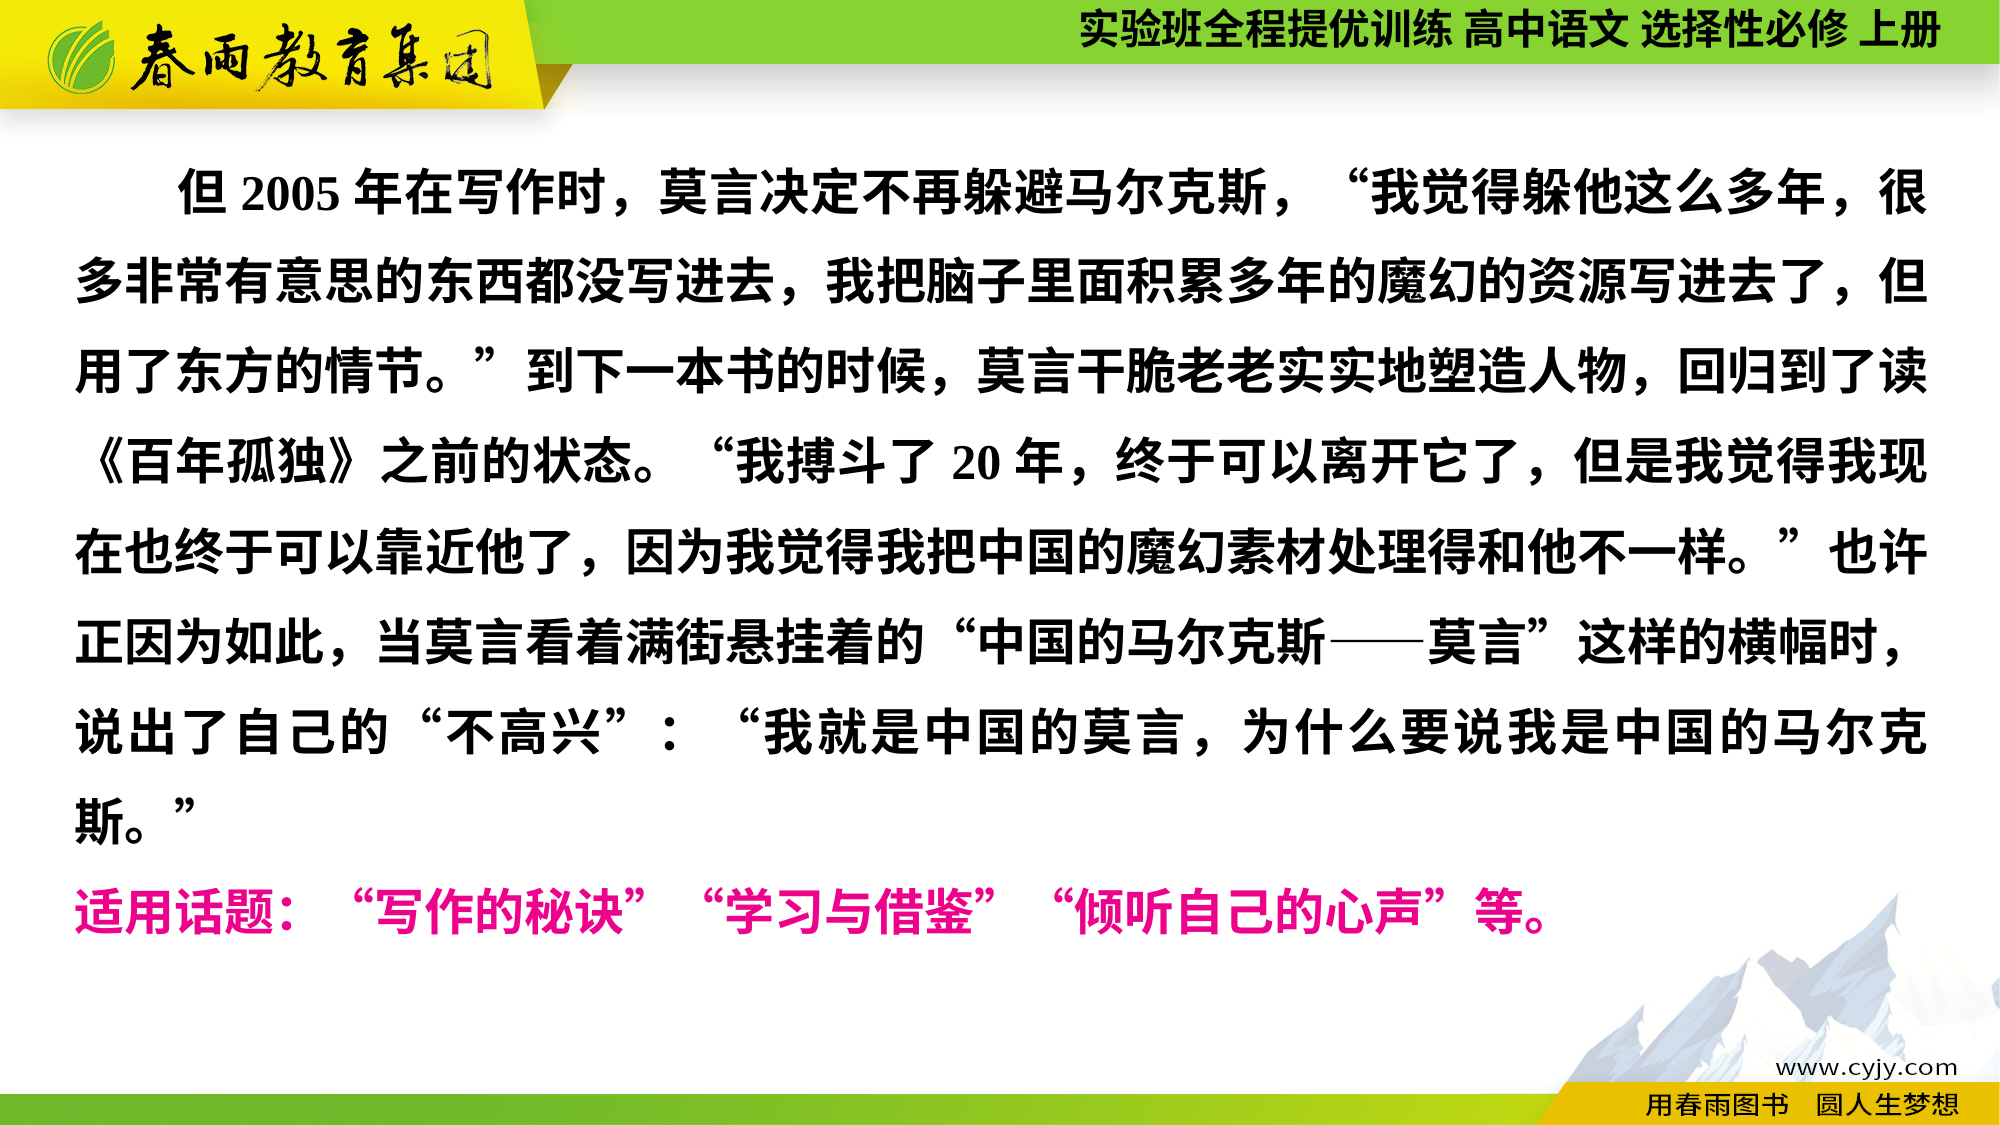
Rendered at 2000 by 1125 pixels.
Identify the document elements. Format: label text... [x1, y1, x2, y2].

list 但2005年在写作时，莫言决定不再躲避马尔克斯，“我觉得躲他这么多年，很多非常有意思的东西都没写进去，我把脑子里面积累多年的魔幻的资源写进去了，但用了东方的情节。”到下一本书的时候，莫言干脆老老实实地塑造人物，回归到了读《百年孤独》之前的状态。“我搏斗了20年，终于可以离开它了，但是我觉得我现在也终于可以靠近他了，因为我觉得我把中国的魔幻素材处理得和他不一样。”也许正因为如此，当莫言看着满街悬挂着的“中国的马尔克斯——莫言”这样的横幅时，说出了自己的“不高兴”：“我就是中国的莫言，为什么要说我是中国的马尔克斯。” 适用话题：“写作的秘诀”“学习与借鉴”“倾听自己的心声”等。 [59, 122, 1944, 956]
picture [0, 0, 2000, 1125]
